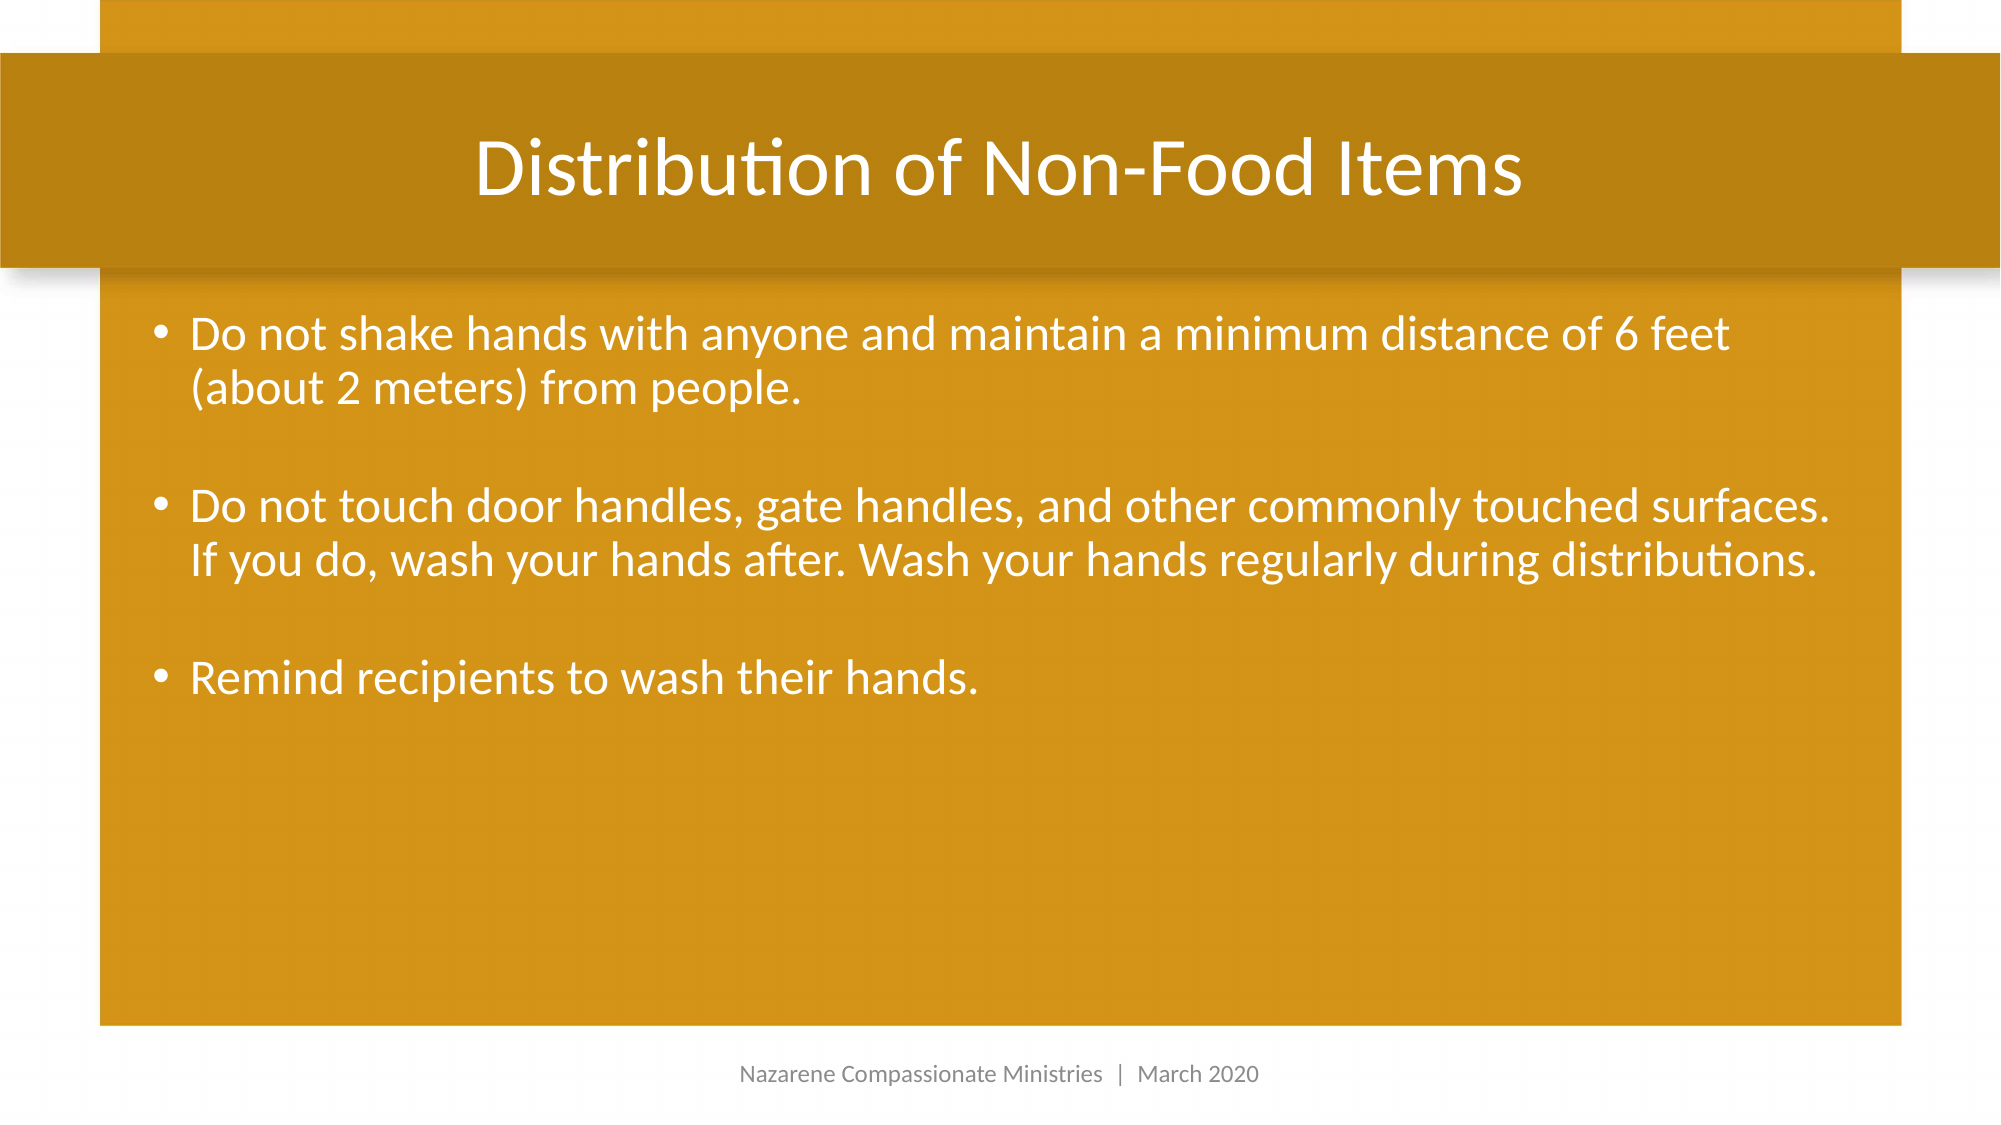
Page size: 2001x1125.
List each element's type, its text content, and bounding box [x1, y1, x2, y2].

picture [0, 0, 2001, 1125]
list Do not shake hands with anyone and maintain a minimum distance of 6 feet (about 2 meters) from people. Do not touch door handles, gate handles, and other commonly touched surfaces. If you do, wash your hands after. Wash your hands regularly during distributions. Remind recipients to wash their hands. [137, 299, 1863, 928]
title Distribution of Non-Food Items [137, 59, 1863, 278]
footer Nazarene Compassionate Ministries | March 2020 [662, 1042, 1338, 1103]
